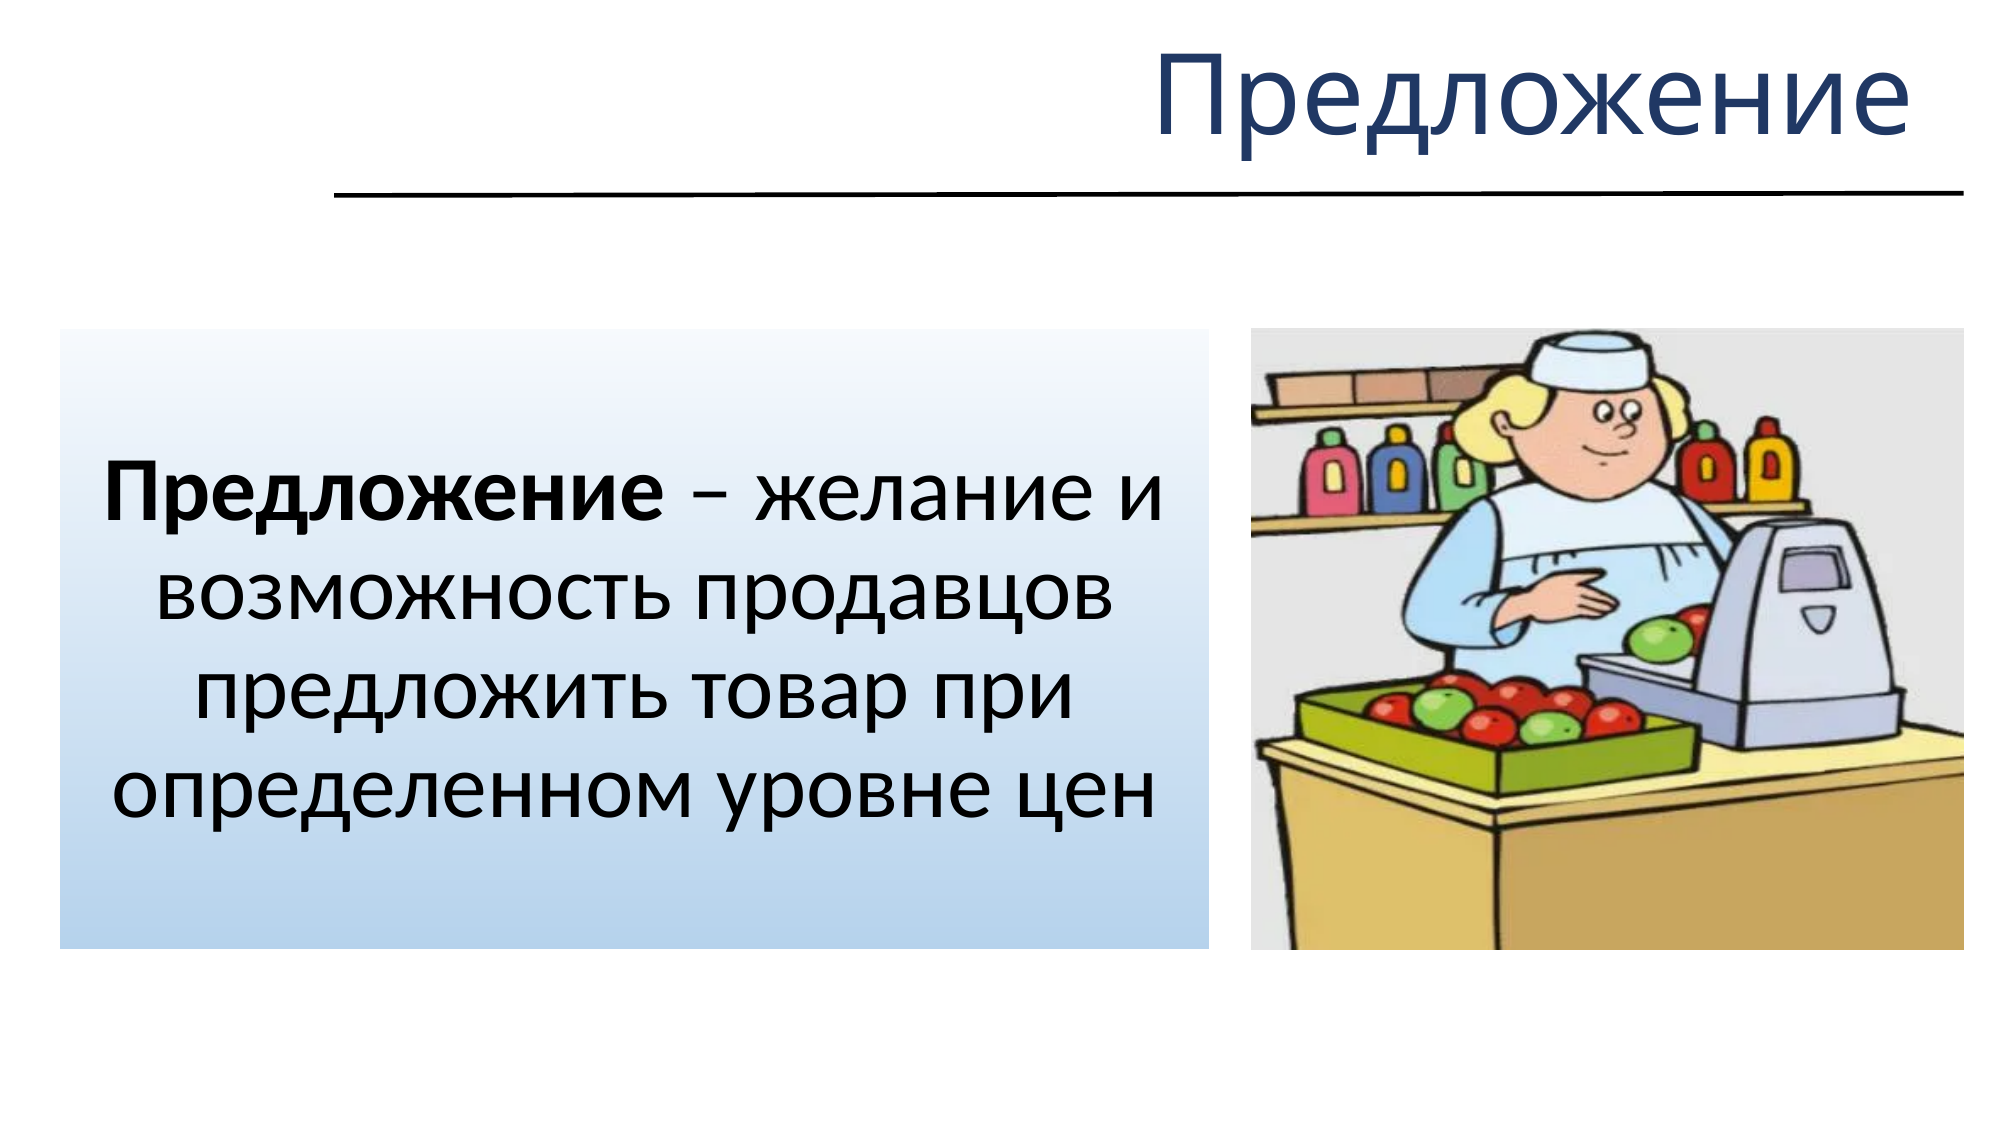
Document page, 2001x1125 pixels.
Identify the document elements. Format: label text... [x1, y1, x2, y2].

text_box Предложение [802, 0, 1930, 192]
picture [1250, 328, 1964, 950]
text_box Предложение – желание и возможность продавцов предложить товар при определенном уровне цен [59, 328, 1210, 950]
